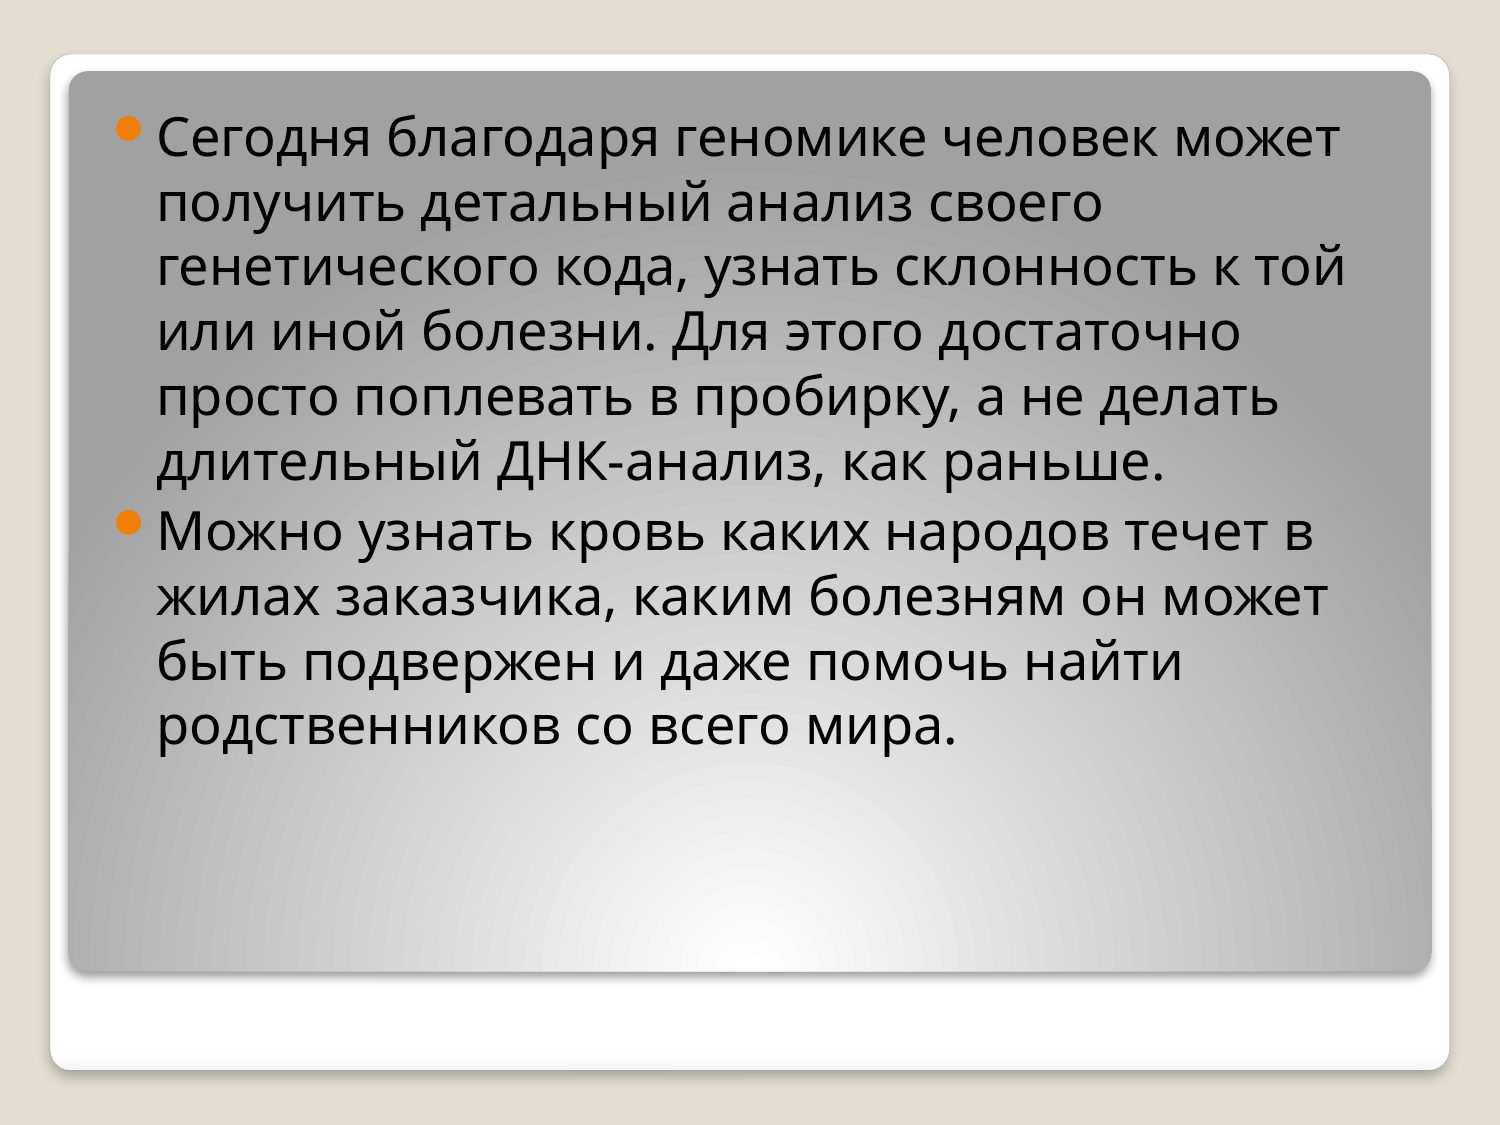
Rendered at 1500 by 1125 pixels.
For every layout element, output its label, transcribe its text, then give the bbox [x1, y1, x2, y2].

list Сегодня благодаря геномике человек может получить детальный анализ своего генетического кода, узнать склонность к той или иной болезни. Для этого достаточно просто поплевать в пробирку, а не делать длительный ДНК-анализ, как раньше. Можно узнать кровь каких народов течет в жилах заказчика, каким болезням он может быть подвержен и даже помочь найти родственников со всего мира. [82, 86, 1425, 774]
